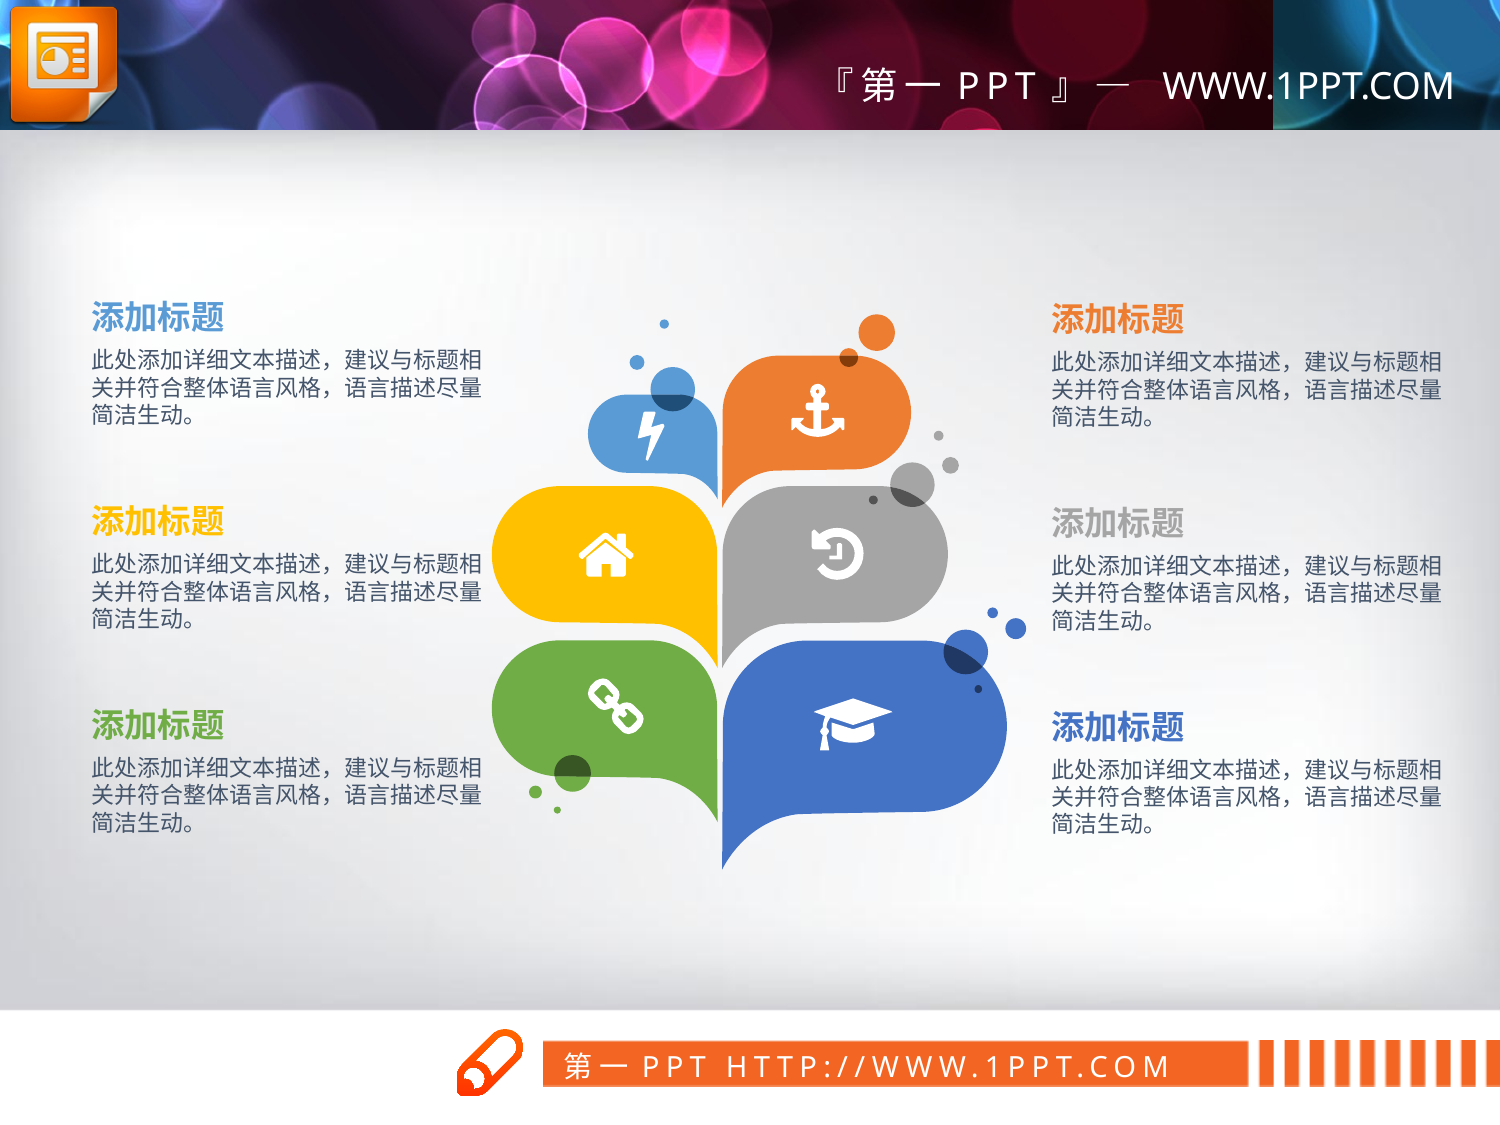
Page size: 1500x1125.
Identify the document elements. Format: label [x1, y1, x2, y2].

text_box [491, 313, 1027, 870]
text_box [76, 696, 504, 845]
text_box [1036, 494, 1464, 643]
text_box [76, 492, 504, 641]
text_box [76, 288, 504, 438]
picture [0, 0, 1500, 1012]
picture [543, 1040, 1500, 1087]
text_box [1036, 290, 1464, 440]
text_box [1036, 698, 1464, 847]
